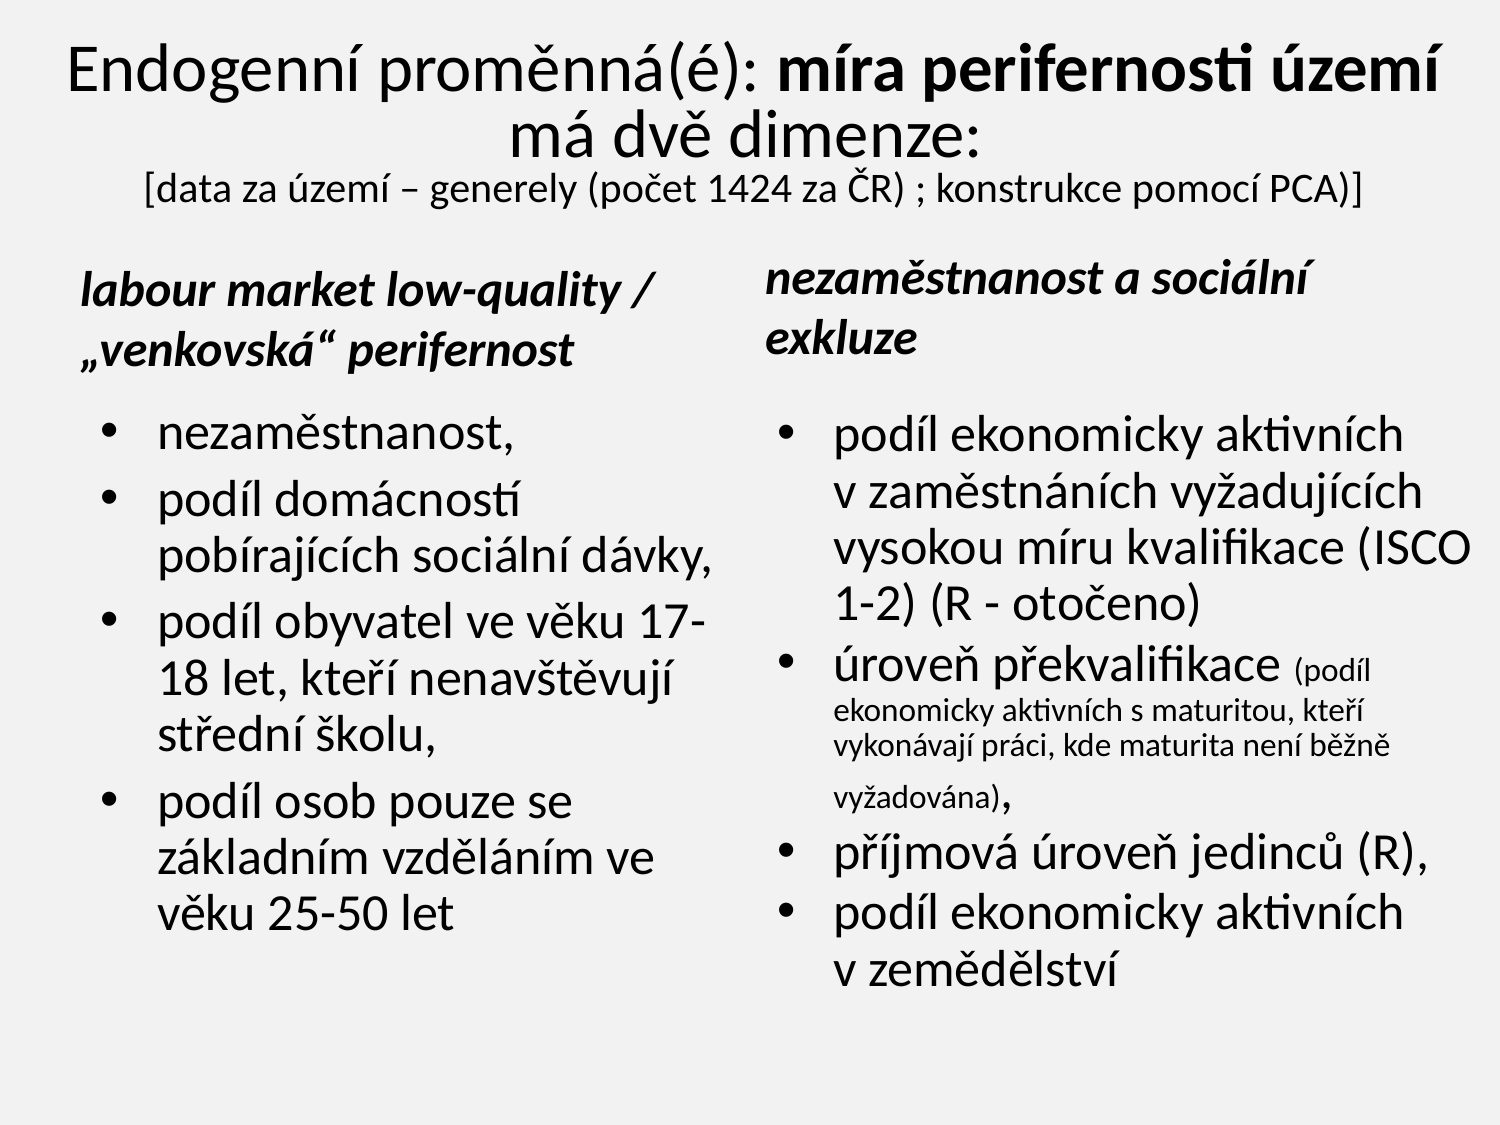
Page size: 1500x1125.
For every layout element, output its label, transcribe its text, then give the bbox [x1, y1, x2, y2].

list nezaměstnanost, podíl domácností pobírajících sociální dávky, podíl obyvatel ve věku 17-18 let, kteří nenavštěvují střední školu, podíl osob pouze se základním vzděláním ve věku 25-50 let [85, 397, 749, 1046]
list podíl ekonomicky aktivních v zaměstnáních vyžadujících vysokou míru kvalifikace (ISCO 1-2) (R - otočeno) úroveň překvalifikace (podíl ekonomicky aktivních s maturitou, kteří vykonávají práci, kde maturita není běžně vyžadována), příjmová úroveň jedinců (R), podíl ekonomicky aktivních v zemědělství [761, 399, 1500, 1125]
list labour market low-quality / „venkovská“ perifernost [64, 278, 835, 384]
list nezaměstnanost a sociální exkluze [750, 267, 1413, 373]
title Endogenní proměnná(é): míra perifernosti území má dvě dimenze: [data za území – generely (počet 1424 za ČR) ; konstrukce pomocí PCA)] [3, 30, 1500, 219]
